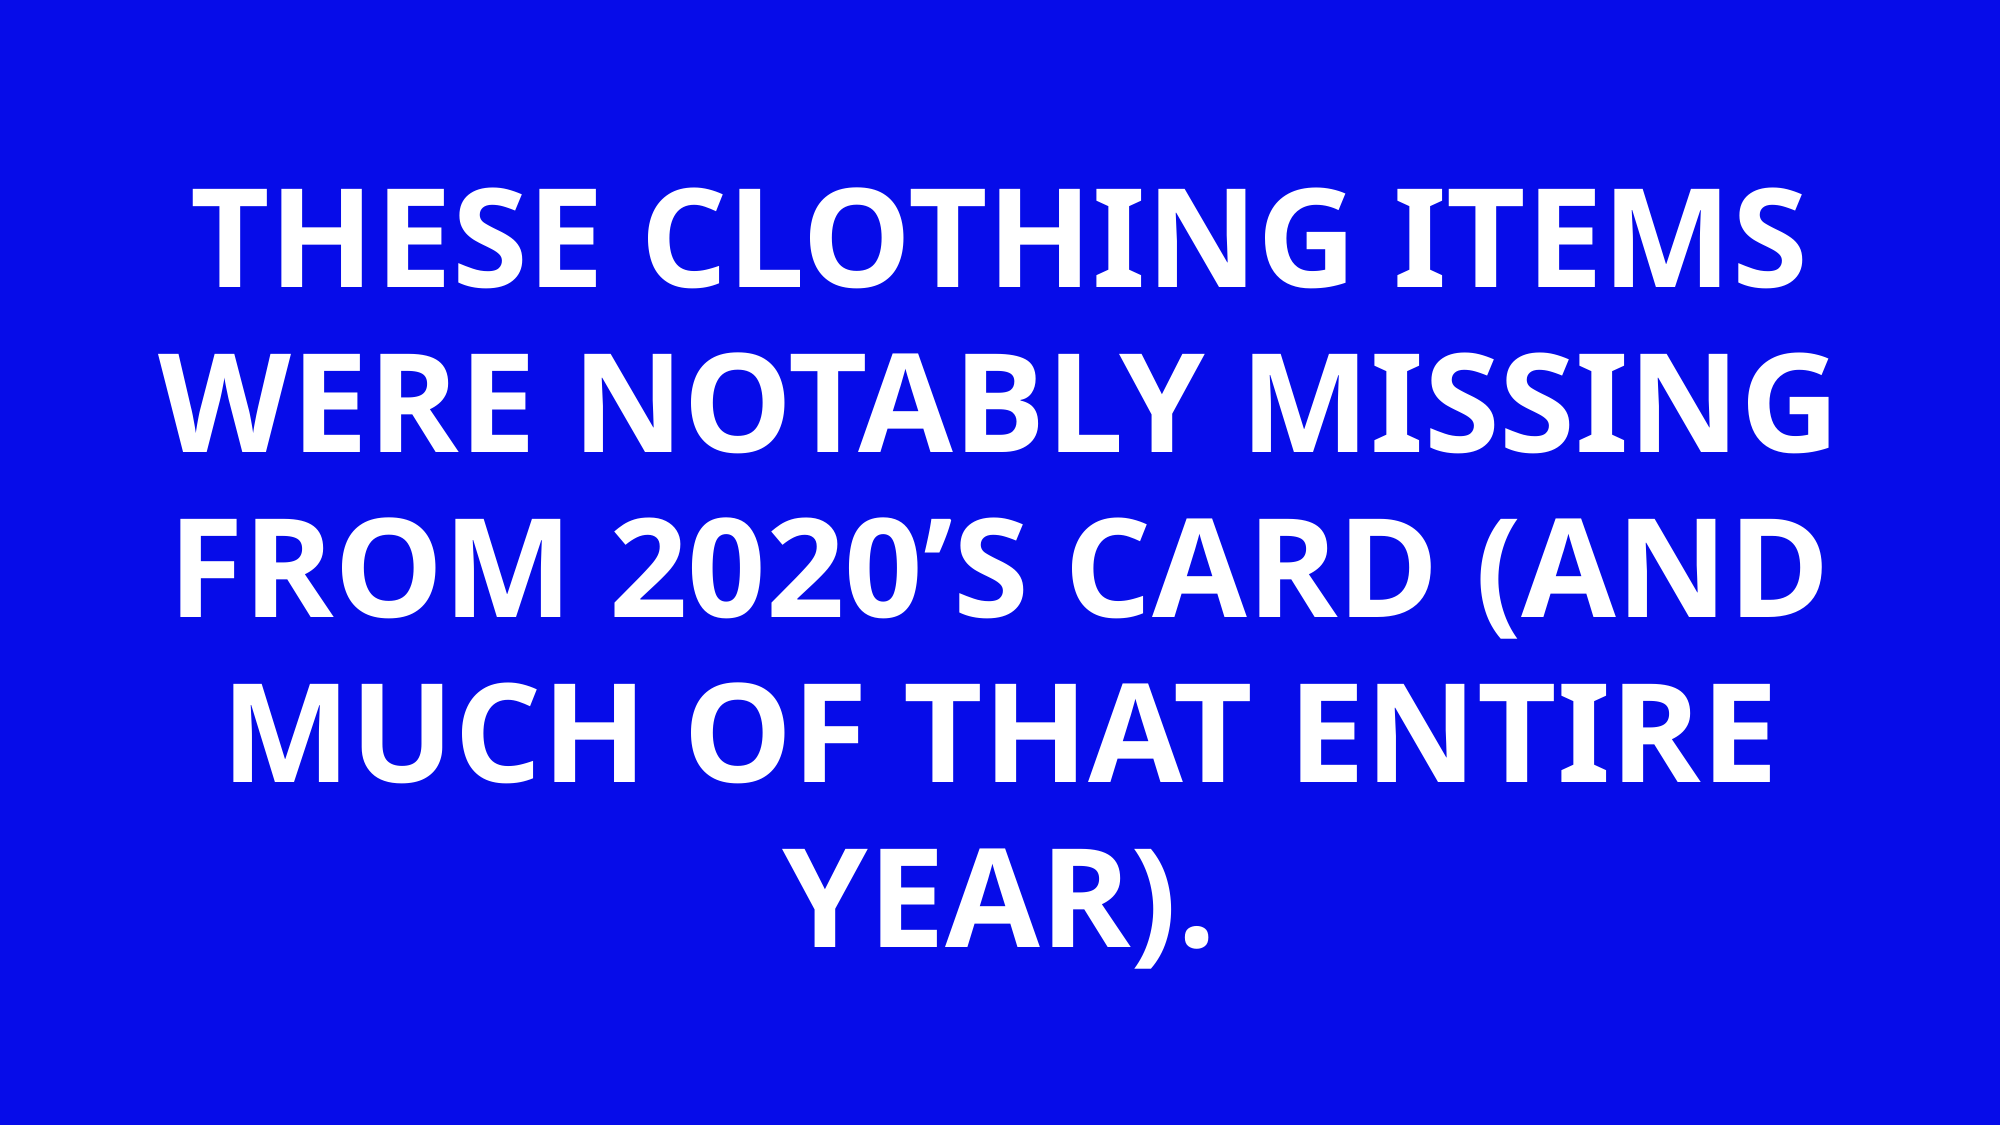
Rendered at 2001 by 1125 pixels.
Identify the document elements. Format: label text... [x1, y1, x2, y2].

text_box THESE CLOTHING ITEMS WERE NOTABLY MISSING FROM 2020’S CARD (AND MUCH OF THAT ENTIRE YEAR). [0, 0, 2000, 1125]
